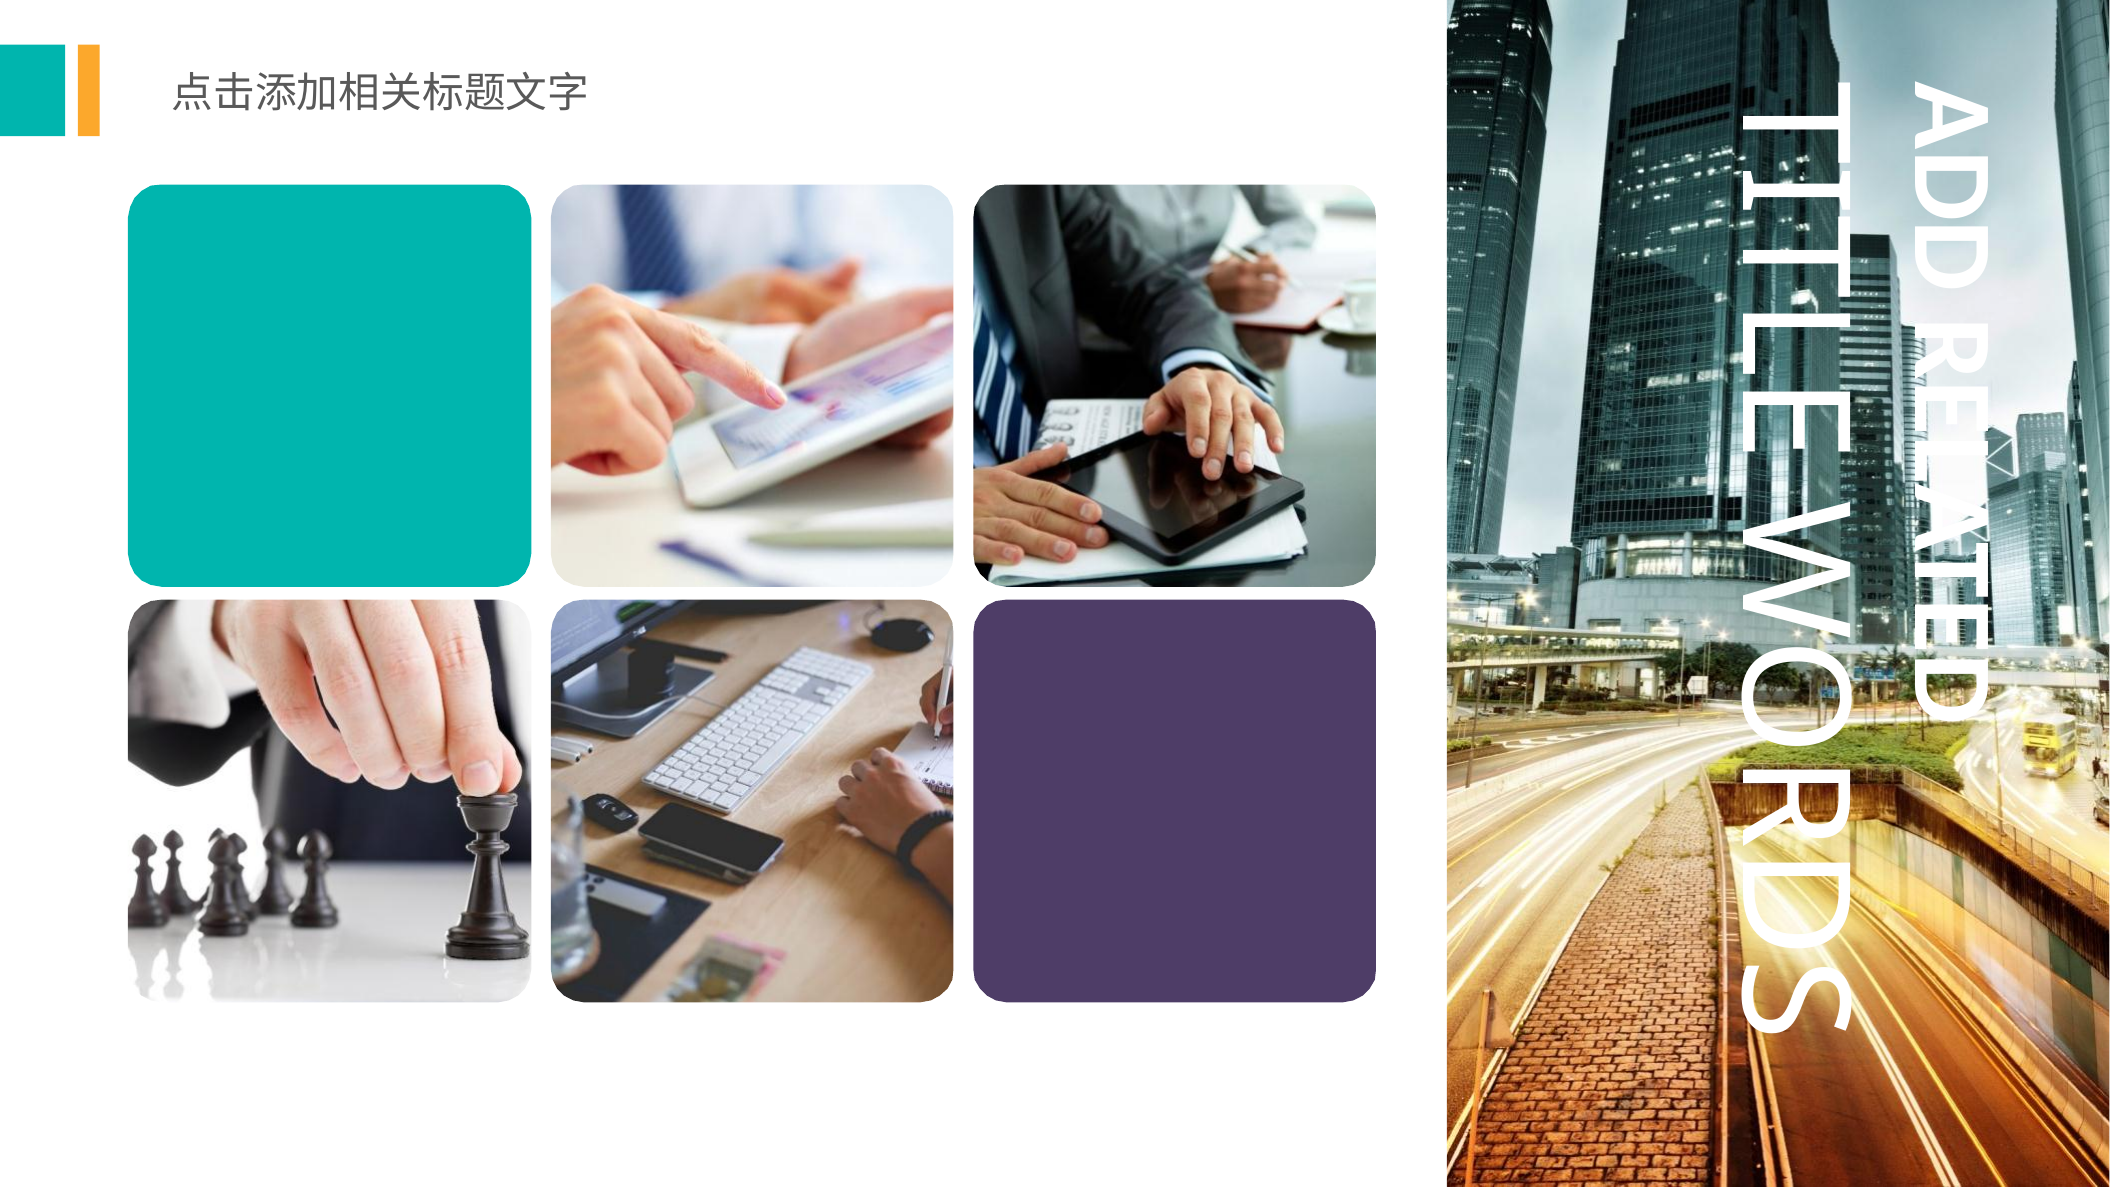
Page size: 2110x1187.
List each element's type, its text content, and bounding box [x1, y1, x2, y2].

text_box [973, 184, 1376, 587]
text_box [550, 599, 954, 1003]
text_box [973, 599, 1376, 1003]
text_box 点击添加相关标题文字 [135, 44, 625, 137]
text_box [1446, 0, 2110, 1187]
text_box [550, 184, 954, 587]
text_box ADD RELATED TITLE WORDS [1705, 66, 2036, 1107]
text_box [127, 184, 532, 587]
text_box [127, 599, 532, 1003]
